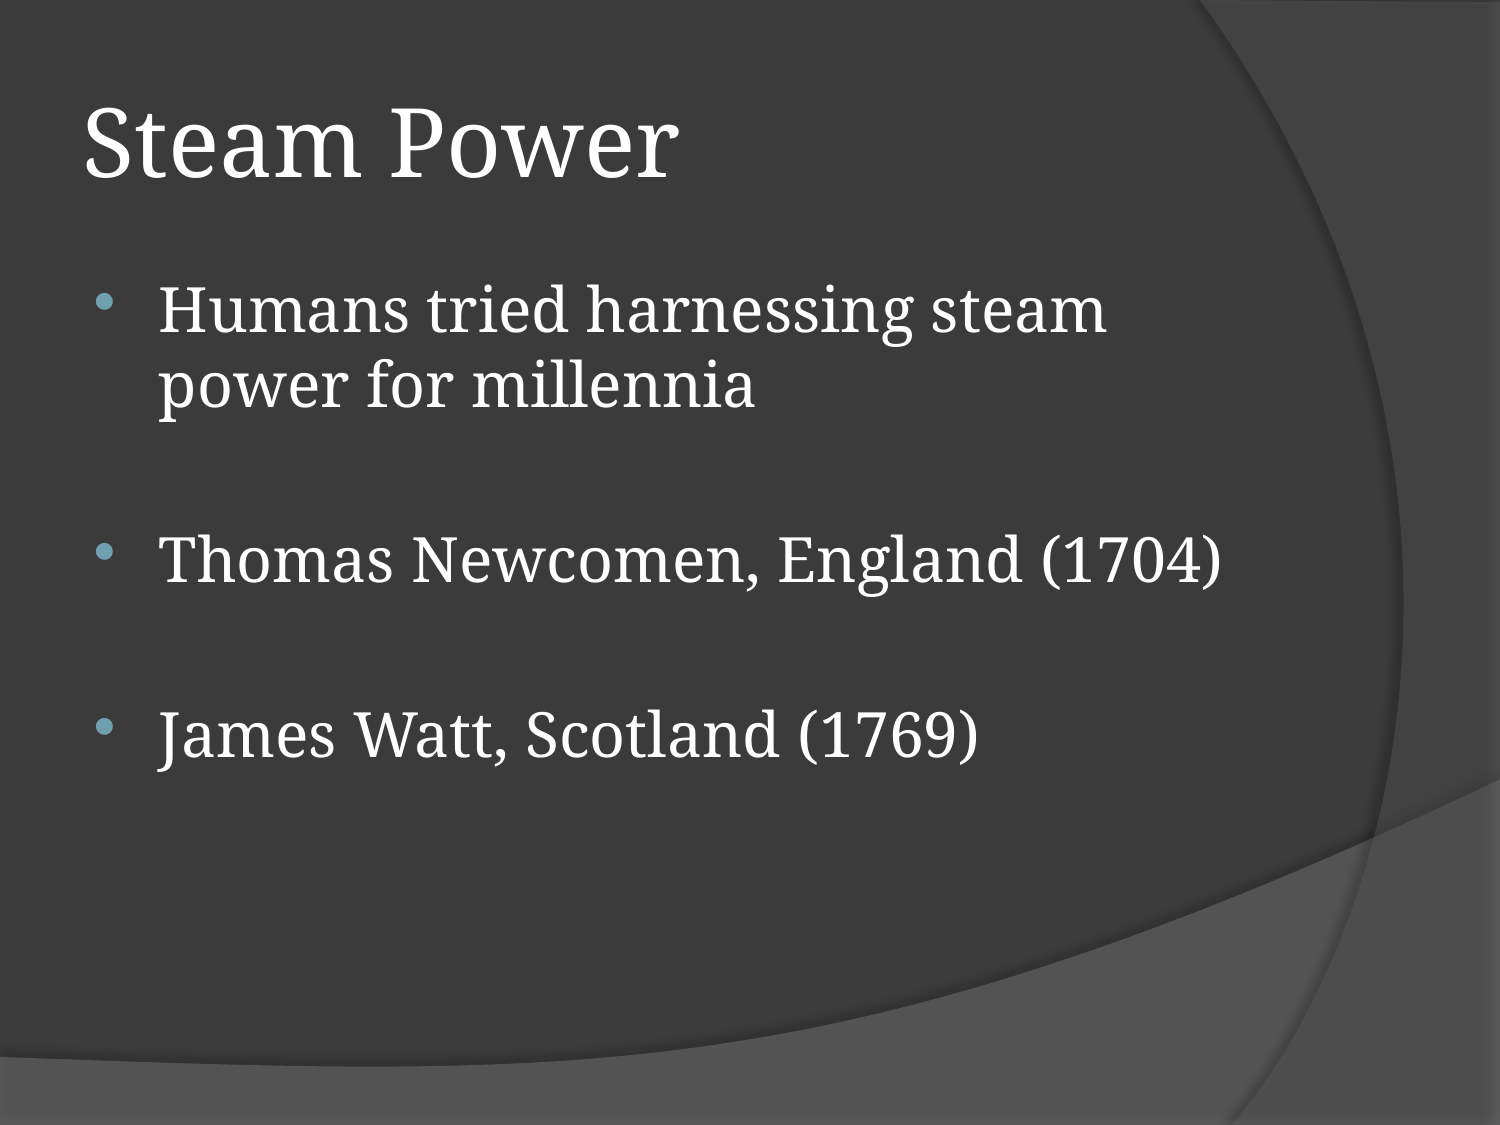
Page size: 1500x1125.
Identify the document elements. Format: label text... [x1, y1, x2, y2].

title Steam Power [75, 45, 1300, 233]
list Humans tried harnessing steam power for millennia Thomas Newcomen, England (1704) James Watt, Scotland (1769) [75, 262, 1300, 1005]
